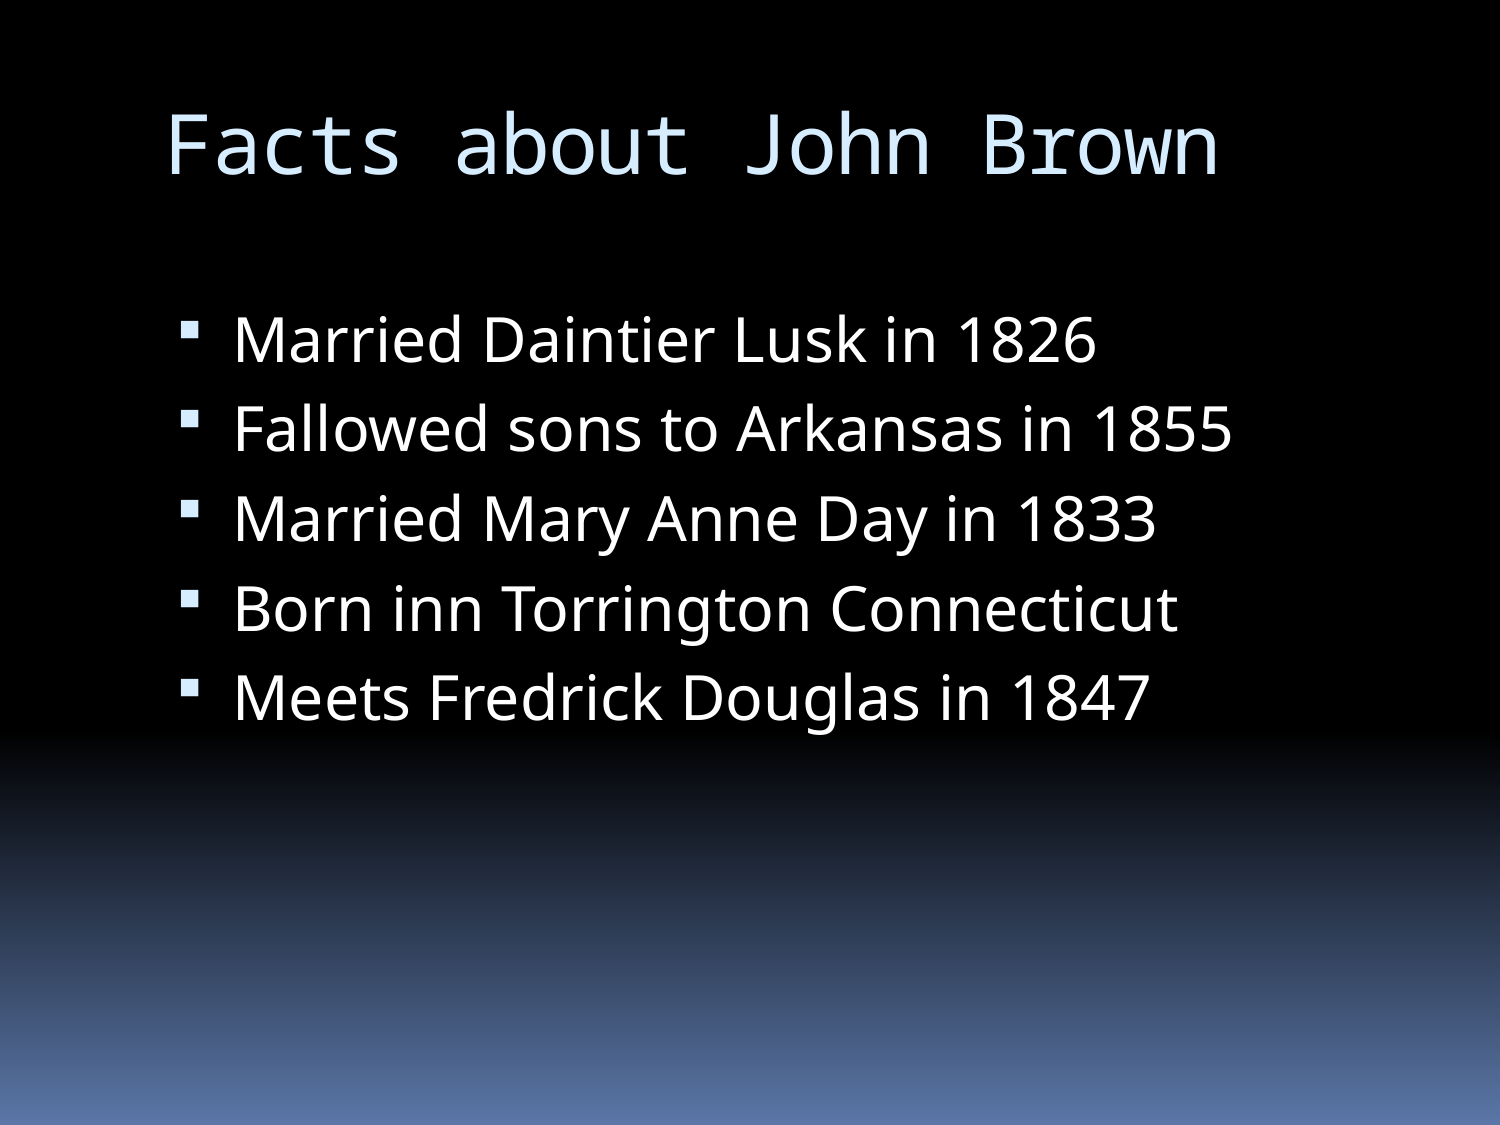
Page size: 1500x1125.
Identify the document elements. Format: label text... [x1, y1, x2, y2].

title Facts about John Brown [150, 83, 1425, 234]
list Married Daintier Lusk in 1826 Fallowed sons to Arkansas in 1855 Married Mary Anne Day in 1833 Born inn Torrington Connecticut Meets Fredrick Douglas in 1847 [150, 292, 1425, 1043]
